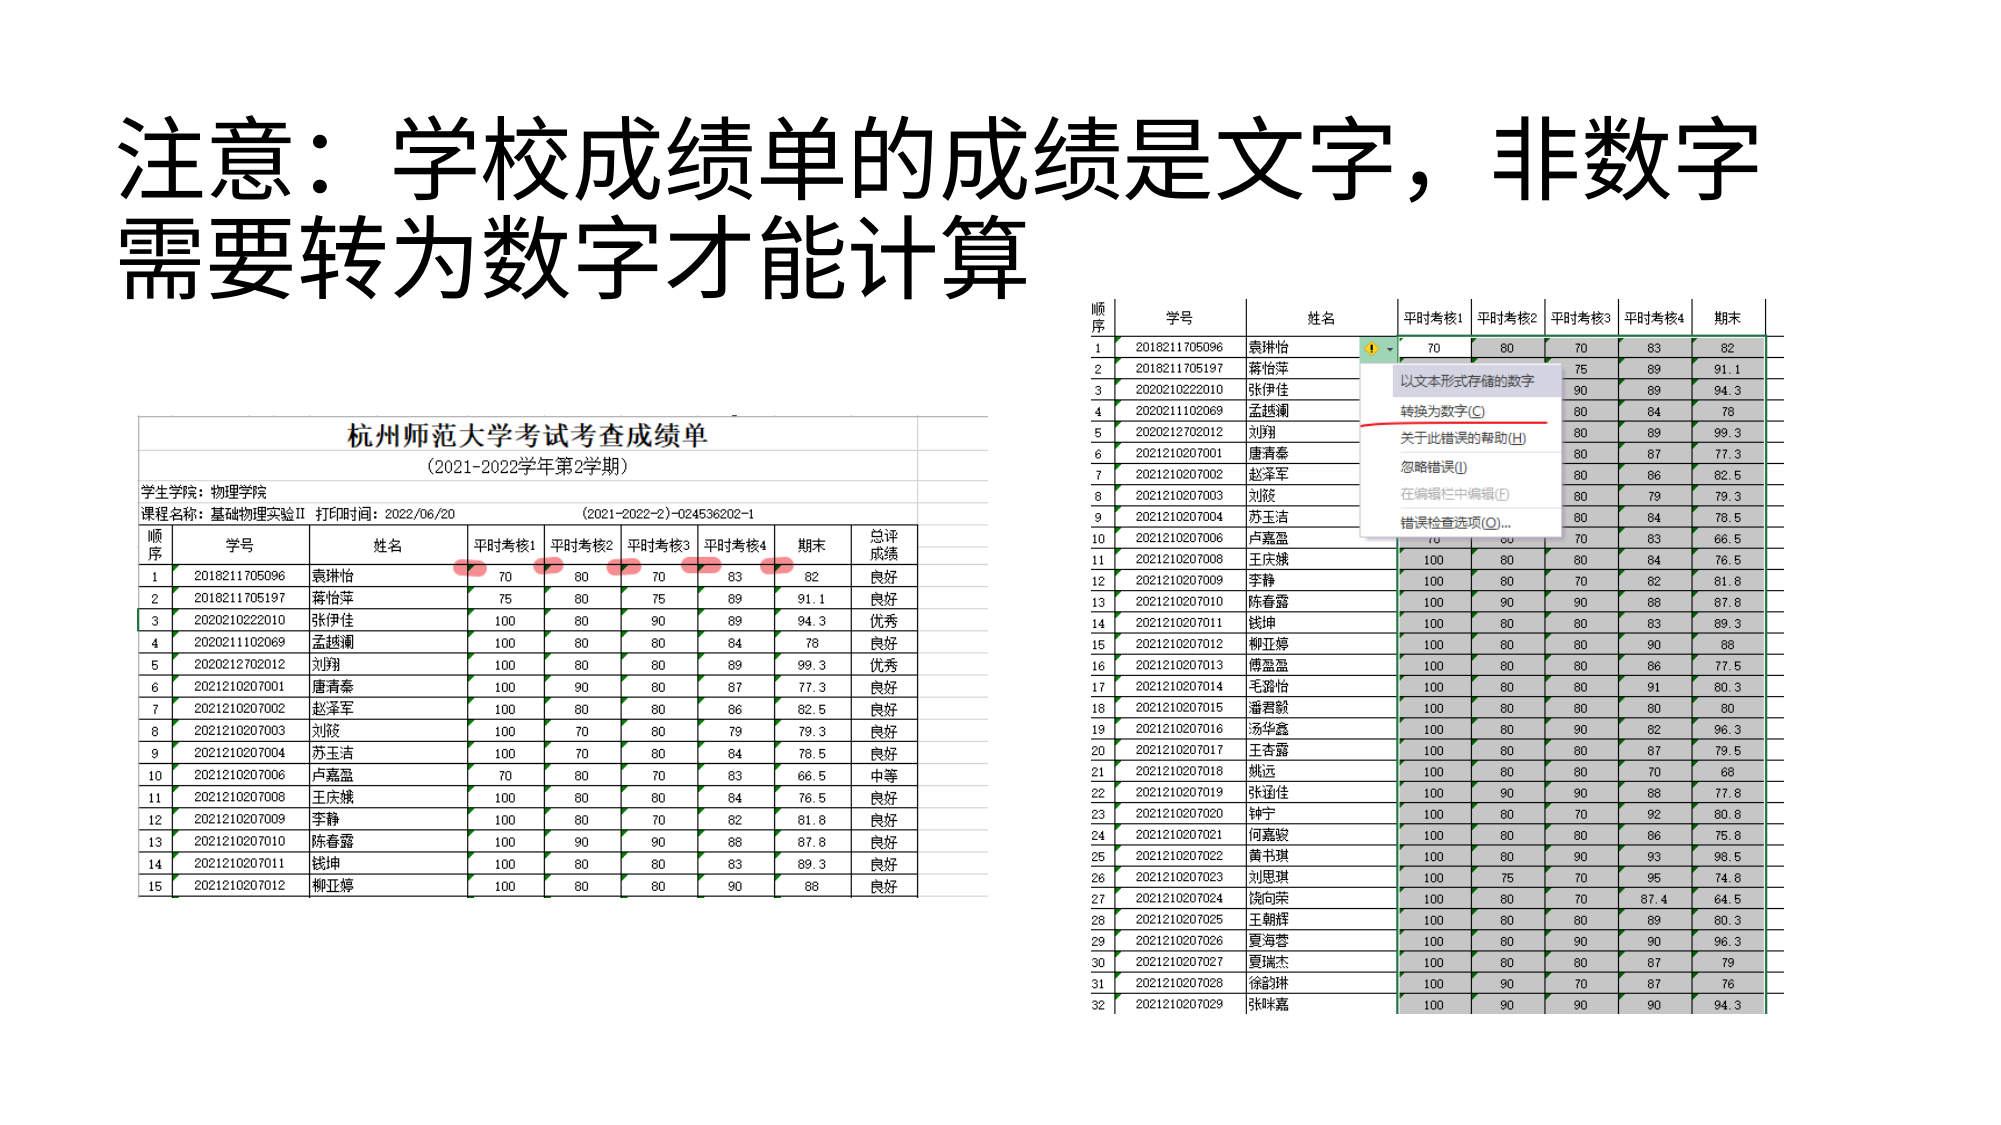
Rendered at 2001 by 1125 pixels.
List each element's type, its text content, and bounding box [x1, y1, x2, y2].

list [1091, 299, 1784, 1014]
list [137, 415, 988, 898]
title 注意：学校成绩单的成绩是文字，非数字 需要转为数字才能计算 [99, 104, 1825, 322]
